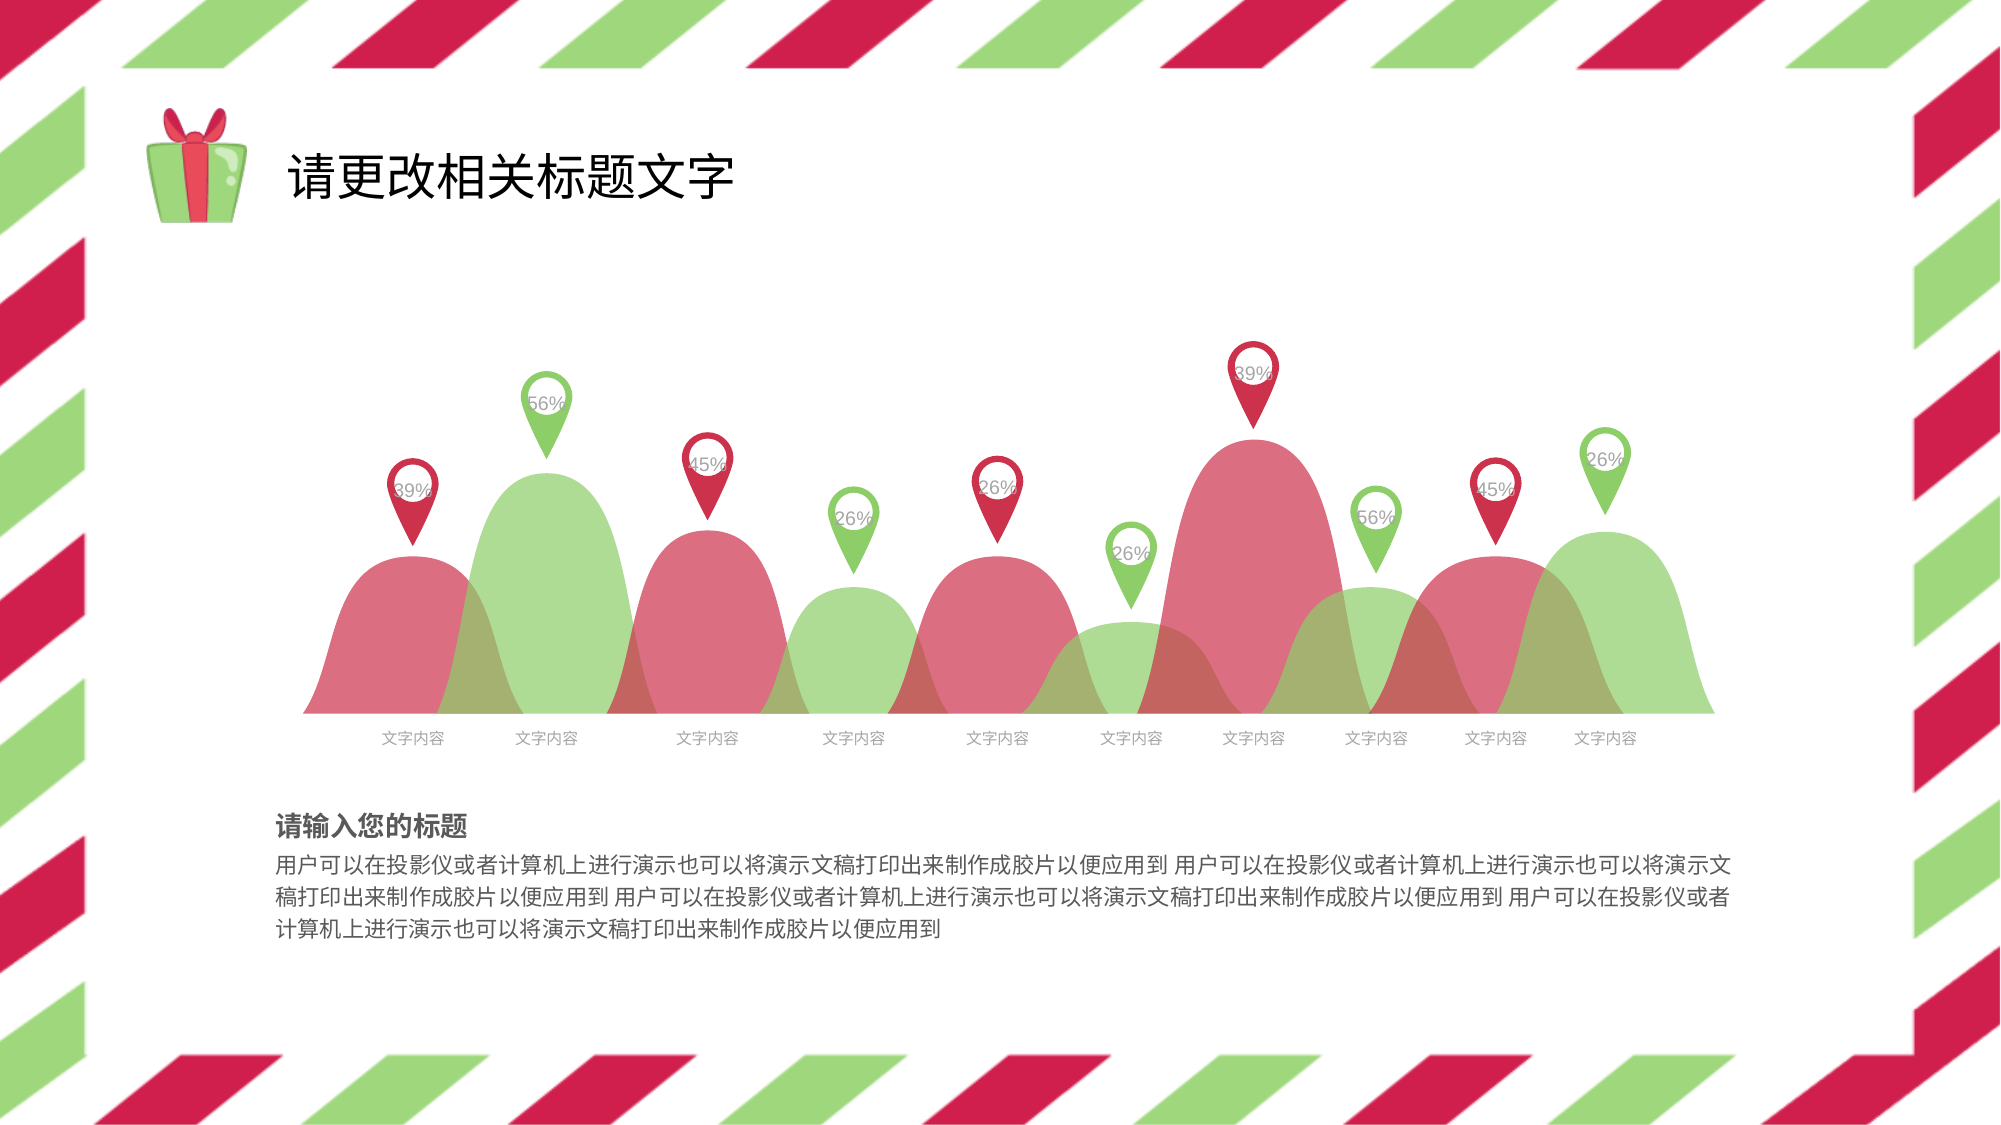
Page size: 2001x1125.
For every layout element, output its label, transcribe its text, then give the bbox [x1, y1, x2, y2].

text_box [606, 530, 810, 755]
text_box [672, 432, 743, 521]
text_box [378, 458, 449, 547]
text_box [1368, 556, 1496, 755]
text_box 请更改相关标题文字 [270, 137, 753, 214]
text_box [1137, 439, 1372, 755]
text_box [436, 473, 658, 755]
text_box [1021, 621, 1137, 755]
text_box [1096, 521, 1137, 610]
picture [0, 0, 2001, 1125]
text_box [887, 556, 1109, 755]
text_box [759, 587, 887, 755]
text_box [1218, 341, 1289, 430]
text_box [819, 486, 890, 575]
text_box 用户可以在投影仪或者计算机上进行演示也可以将演示文稿打印出来制作成胶片以便应用到 用户可以在投影仪或者计算机上进行演示也可以将演示文稿打印出来制作成胶片以便应用到 用户可以在投影仪或者计算机上进行演示也可以将演示文稿打印出来制作成胶片以便应用到 用户可以在投影仪或者计算机上进行演示也可以将演示文稿打印出来制作成胶片以便应用到 [275, 846, 1733, 943]
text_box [1372, 485, 1412, 556]
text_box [1260, 587, 1368, 755]
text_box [1496, 531, 1716, 755]
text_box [302, 556, 436, 755]
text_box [511, 371, 582, 460]
text_box 请输入您的标题 [275, 801, 480, 842]
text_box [1570, 427, 1641, 516]
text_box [962, 455, 1033, 544]
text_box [1461, 457, 1532, 546]
